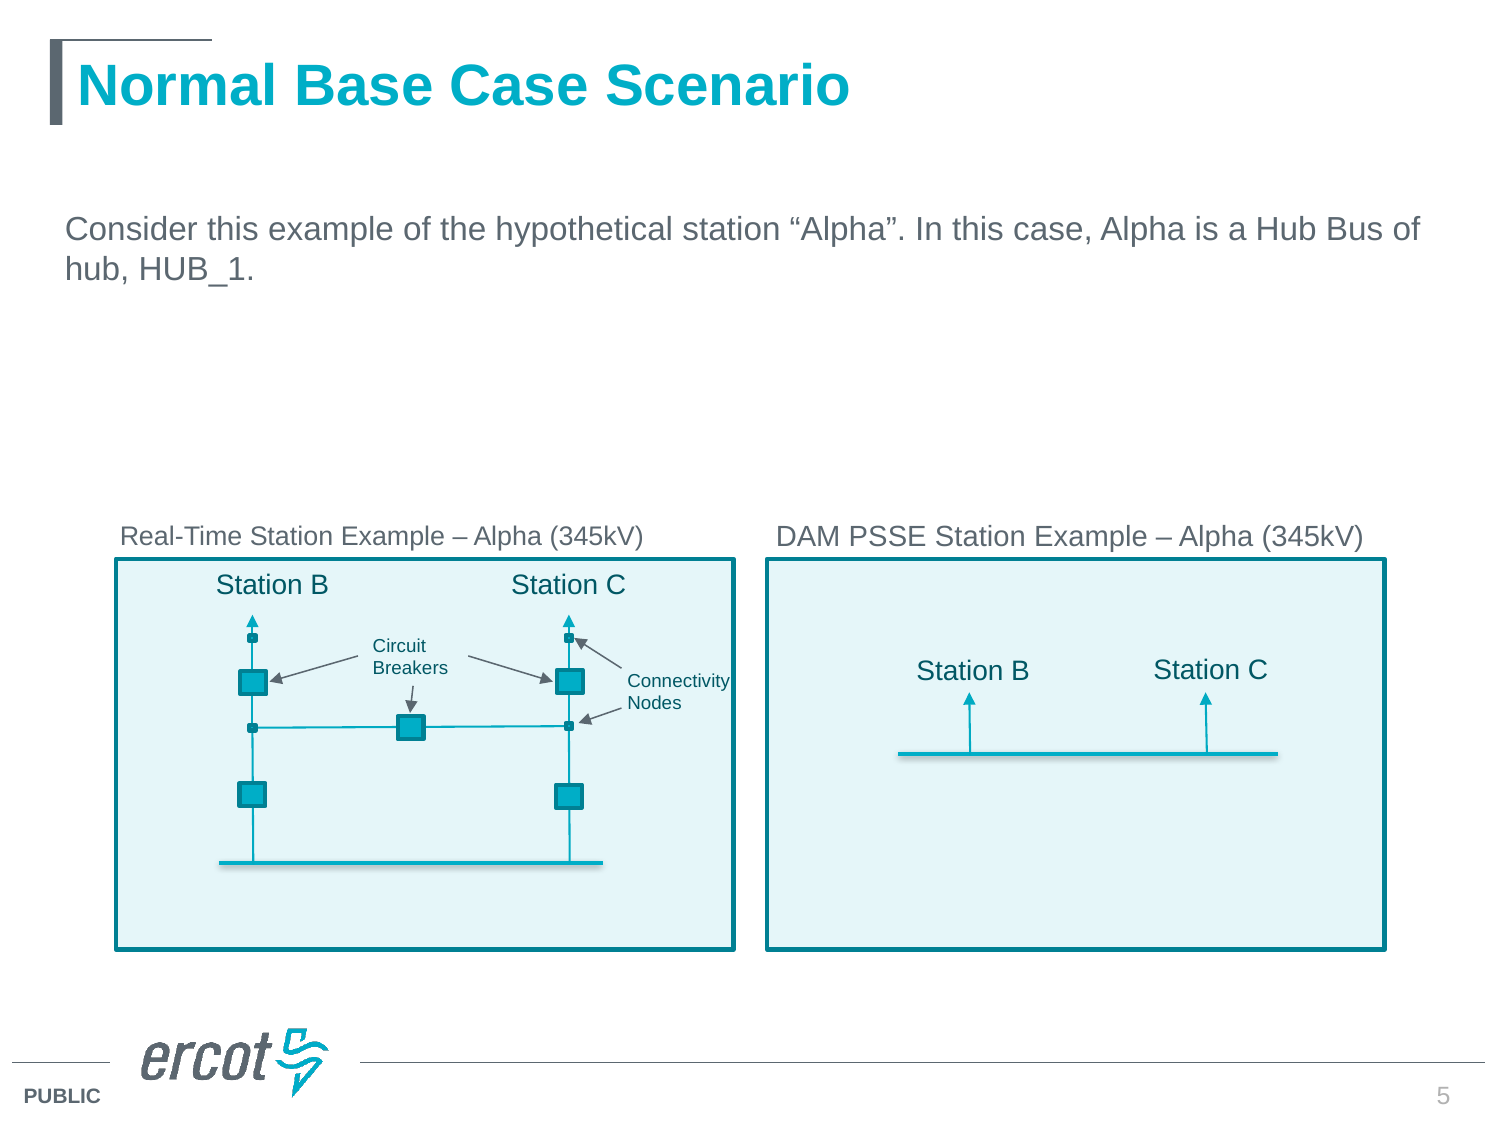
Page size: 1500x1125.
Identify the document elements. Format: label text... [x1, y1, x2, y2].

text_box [104, 509, 1399, 950]
list Consider this example of the hypothetical station “Alpha”. In this case, Alpha is a Hub Bus of hub, HUB_1. [50, 200, 1450, 327]
picture [137, 1024, 332, 1100]
slide_number 5 [1400, 1076, 1488, 1113]
title Normal Base Case Scenario [62, 39, 1450, 125]
